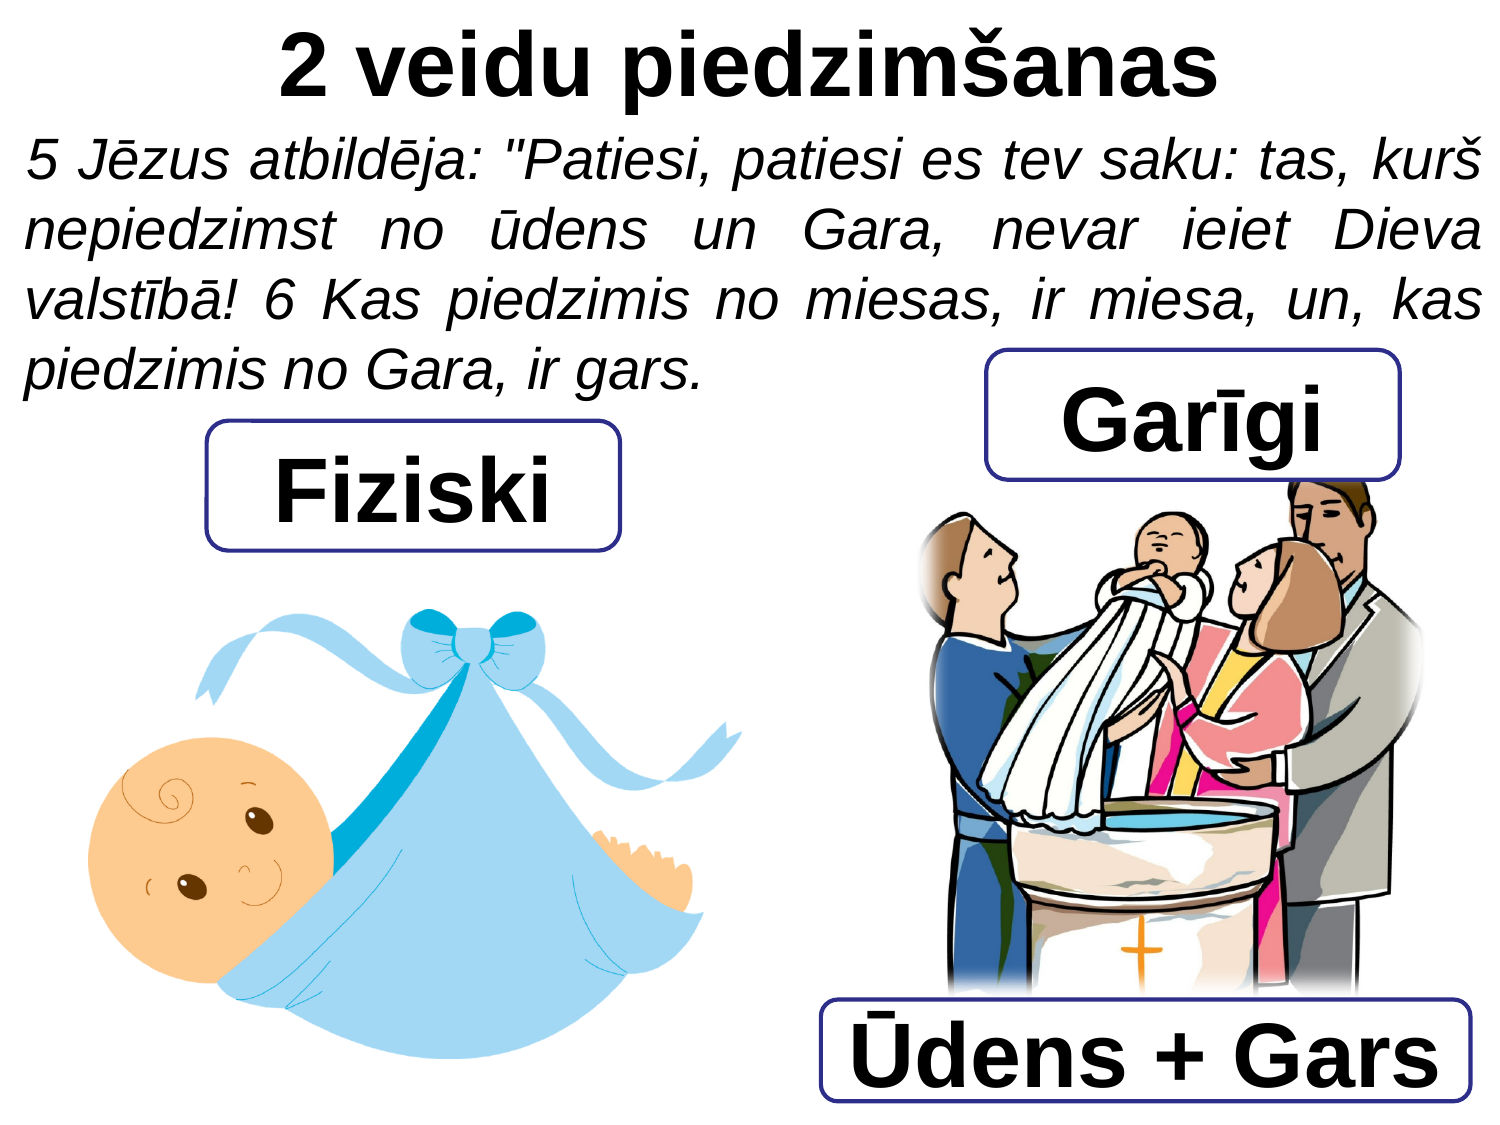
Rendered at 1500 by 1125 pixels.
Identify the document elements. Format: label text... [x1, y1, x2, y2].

text_box Fiziski [204, 418, 623, 553]
title 2 veidu piedzimšanas [0, 0, 1500, 149]
picture [915, 455, 1426, 1000]
list 5 Jēzus atbildēja: "Patiesi, patiesi es tev saku: tas, kurš nepiedzimst no ūdens un Gara, nevar ieiet Dieva valstībā! 6 Kas piedzimis no miesas, ir miesa, un, kas piedzimis no Gara, ir gars. [0, 149, 1500, 419]
text_box Ūdens + Gars [818, 997, 1473, 1104]
picture [88, 609, 743, 1059]
text_box Garīgi [984, 347, 1402, 454]
